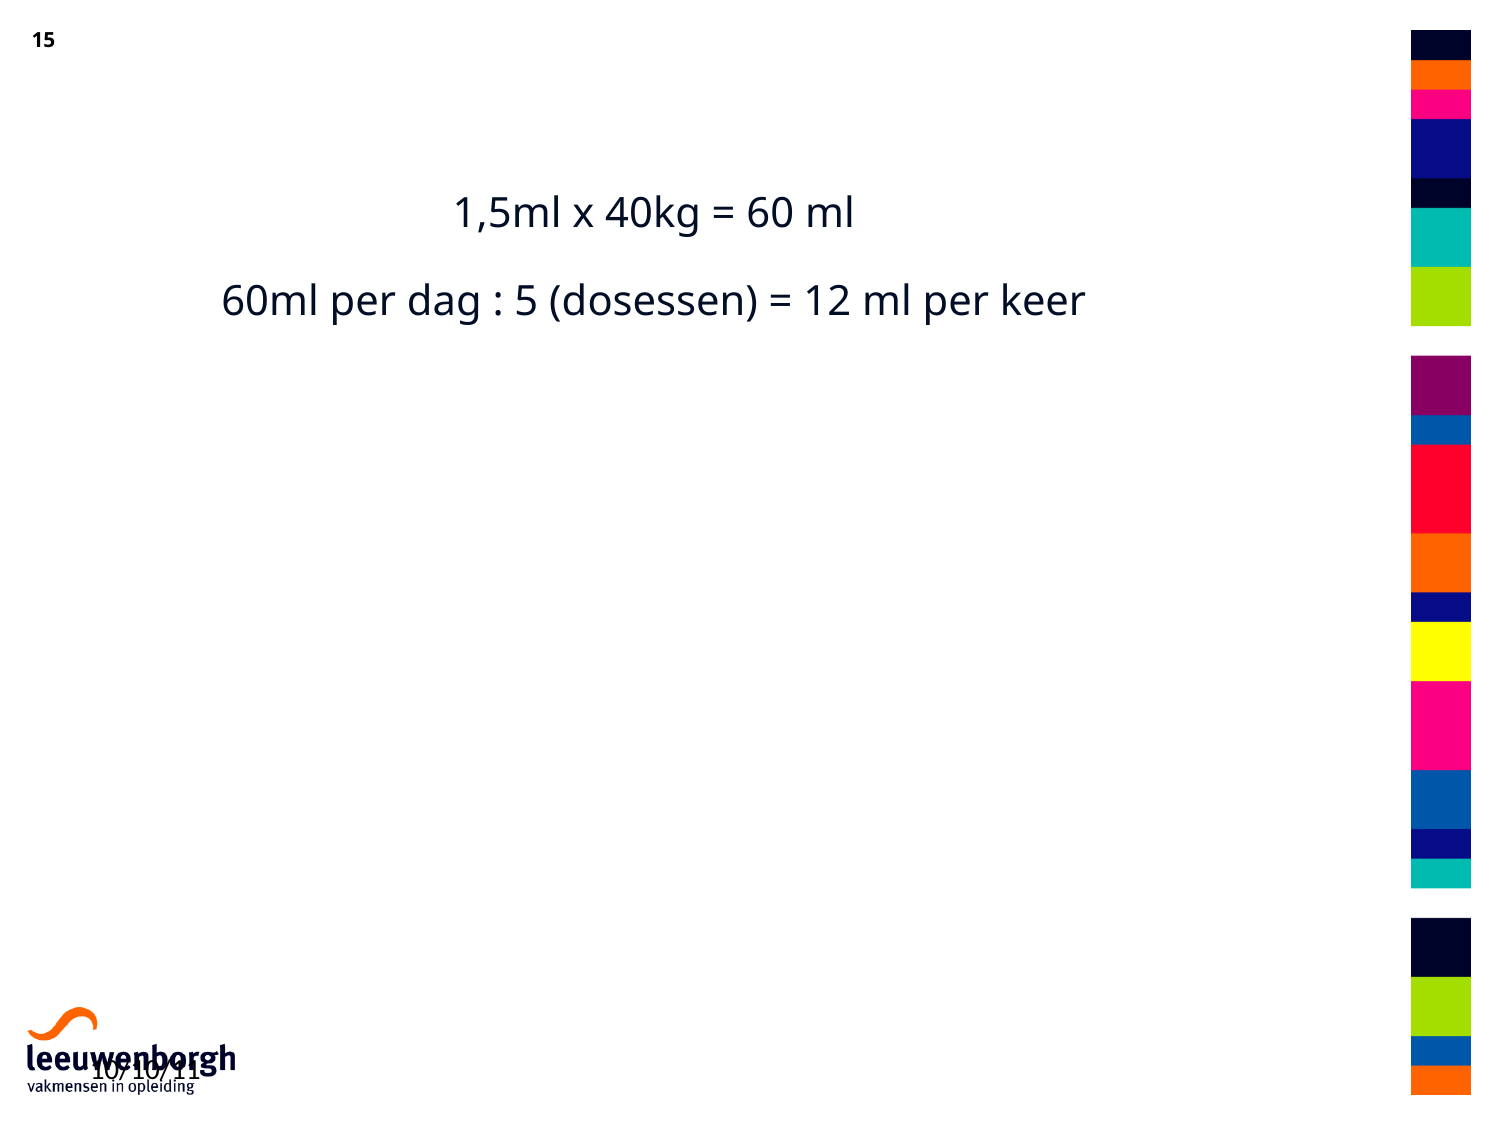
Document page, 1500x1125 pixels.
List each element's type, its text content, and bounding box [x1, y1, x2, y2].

picture [1411, 30, 1471, 1095]
picture [27, 1007, 235, 1095]
subtitle 1,5ml x 40kg = 60 ml 60ml per dag : 5 (dosessen) = 12 ml per keer [74, 176, 1234, 658]
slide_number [74, 1042, 425, 1103]
